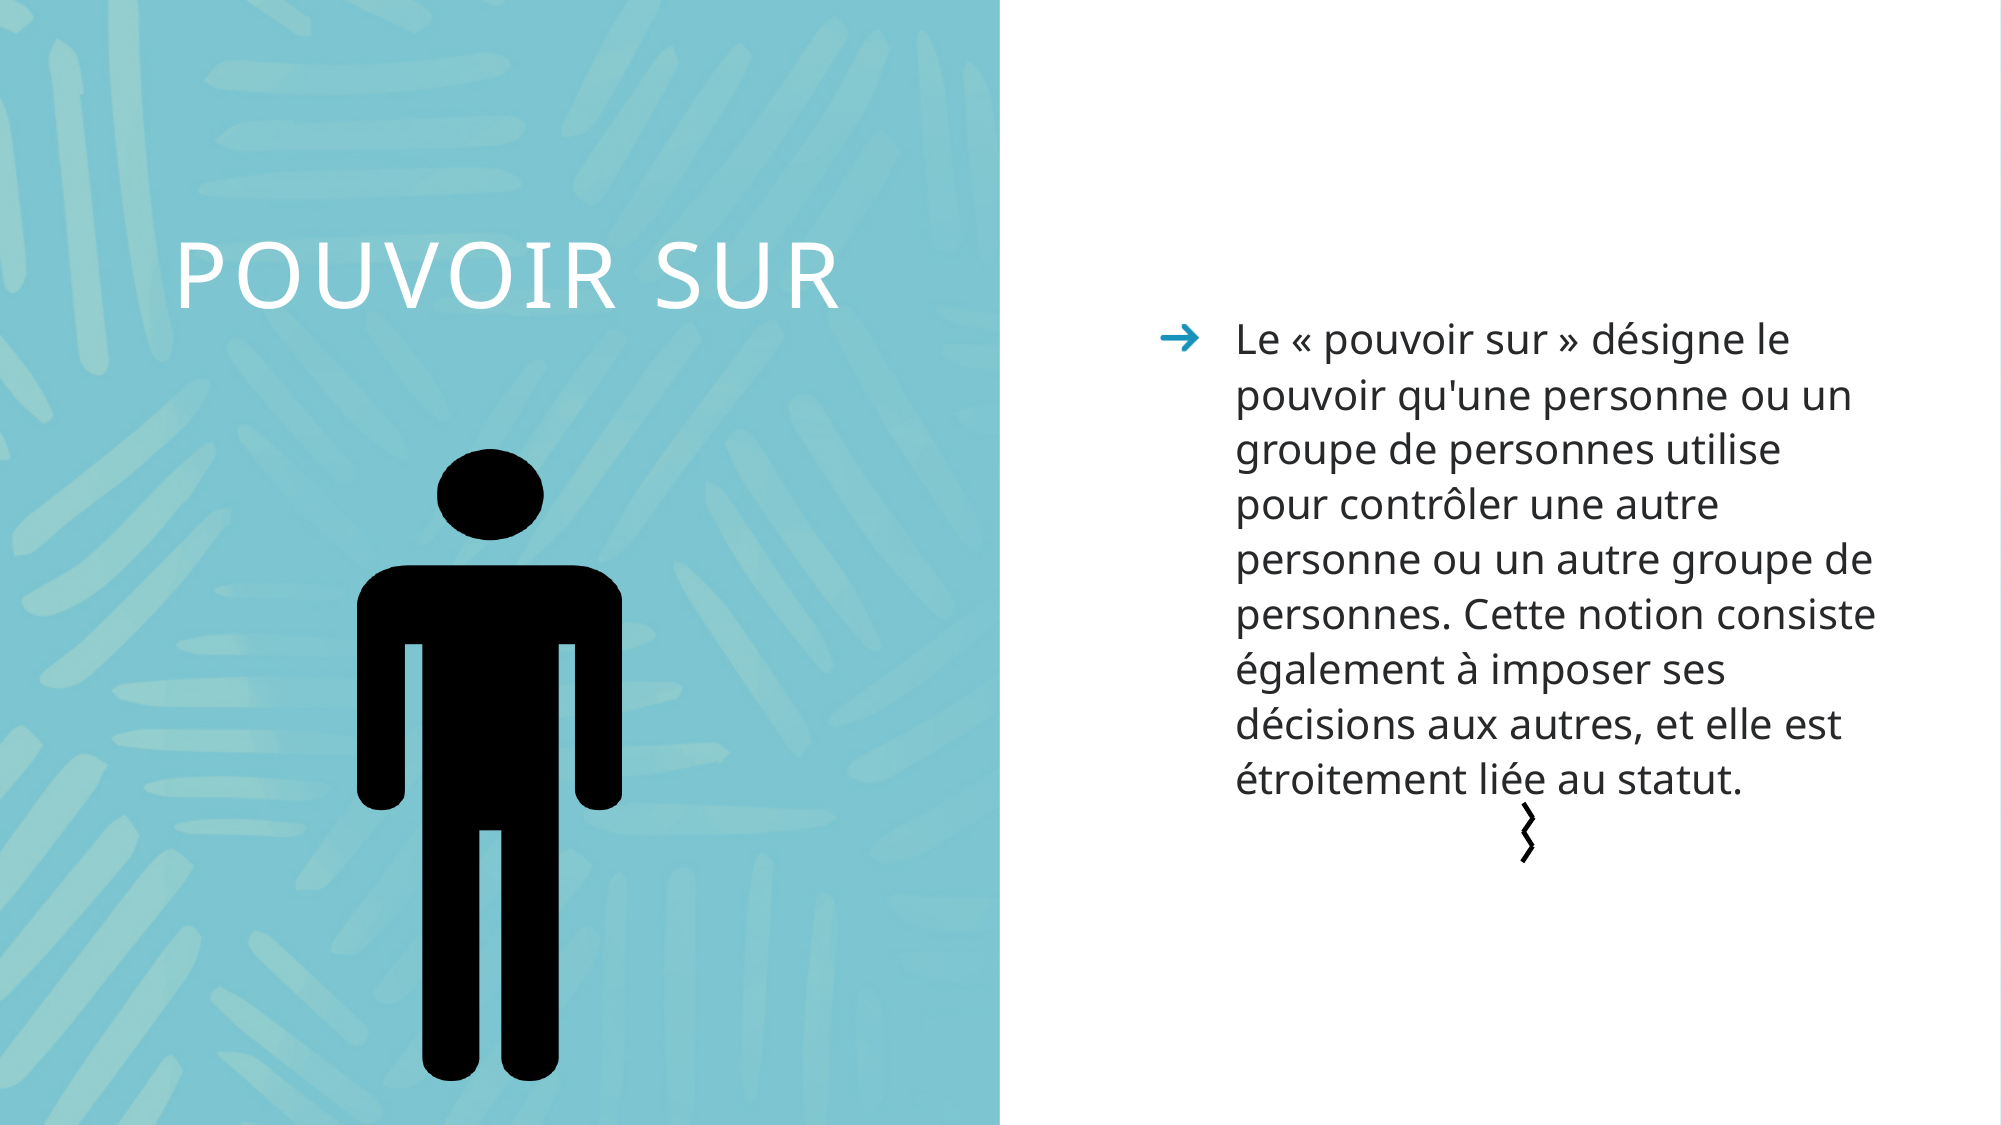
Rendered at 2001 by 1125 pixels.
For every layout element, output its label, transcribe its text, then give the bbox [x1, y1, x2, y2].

list Le « pouvoir sur » désigne le pouvoir qu'une personne ou un groupe de personnes utilise pour contrôler une autre personne ou un autre groupe de personnes. Cette notion consiste également à imposer ses décisions aux autres, et elle est étroitement liée au statut. [1152, 140, 1888, 971]
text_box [1523, 816, 1534, 833]
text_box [1523, 802, 1534, 813]
title Pouvoir sur [115, 155, 898, 409]
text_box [1522, 845, 1533, 863]
picture [0, 0, 2001, 1125]
